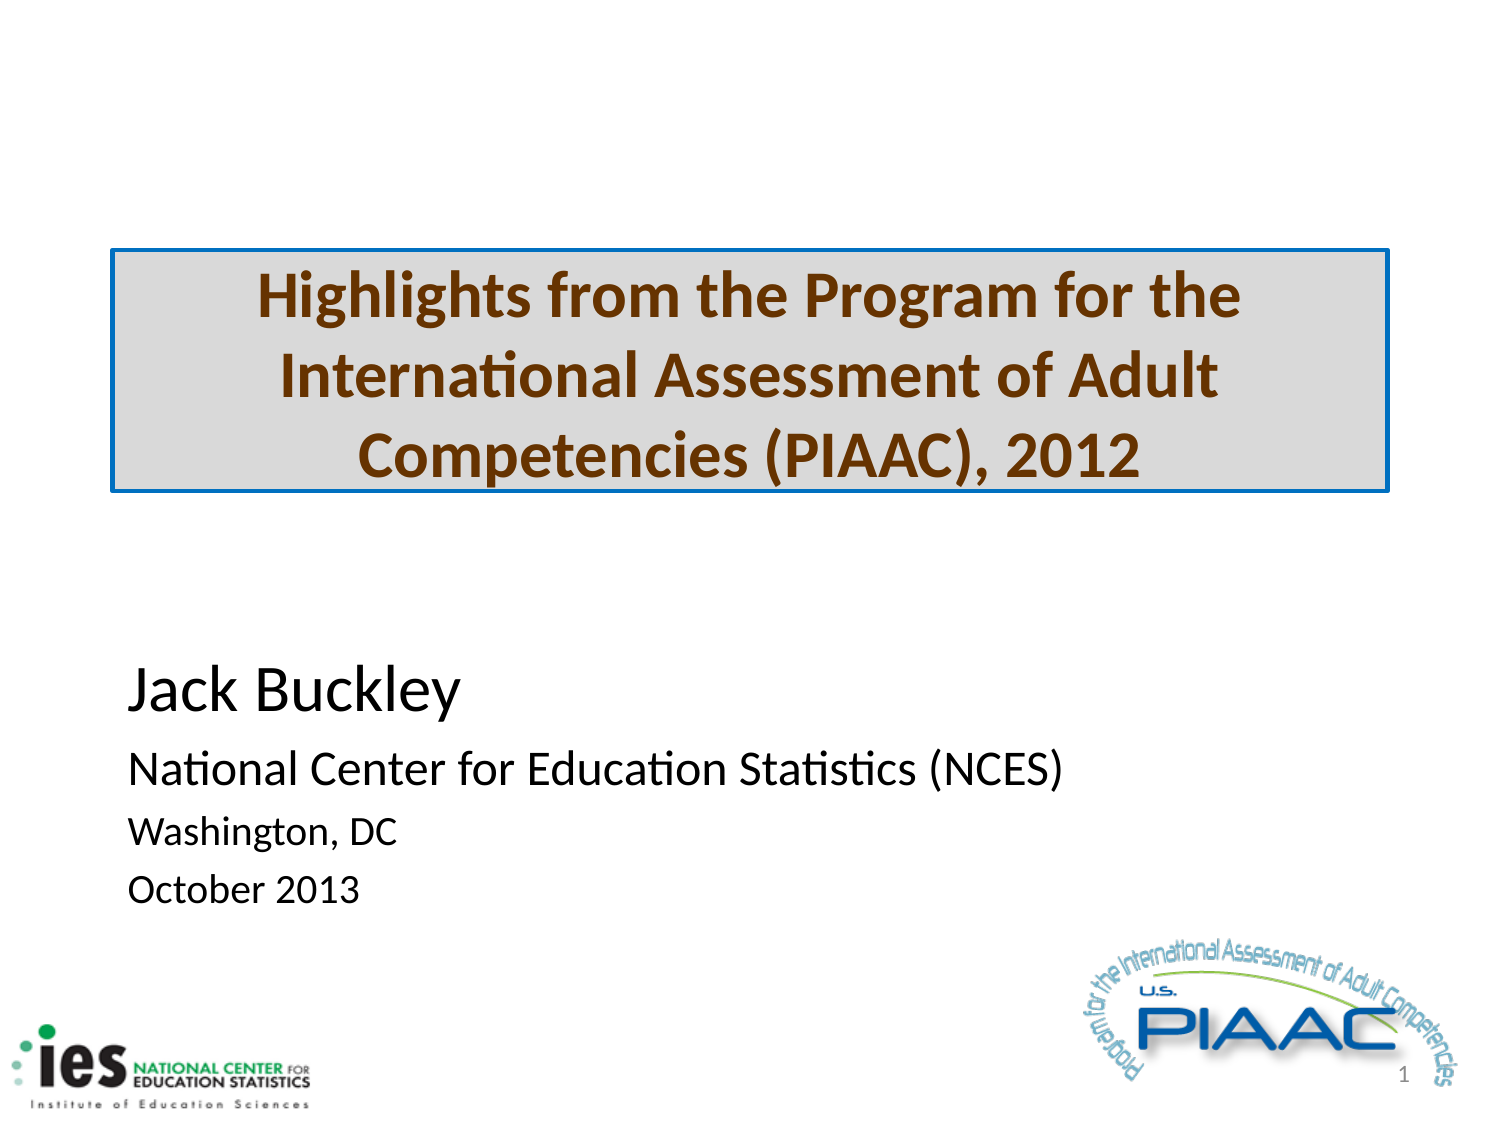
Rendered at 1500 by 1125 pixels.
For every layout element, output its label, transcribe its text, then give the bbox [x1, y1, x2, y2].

title Highlights from the Program for the International Assessment of Adult Competencies (PIAAC), 2012 [112, 249, 1388, 492]
picture [0, 1011, 337, 1125]
subtitle Jack Buckley National Center for Education Statistics (NCES) Washington, DC October 2013 [112, 637, 1388, 1012]
picture [1074, 927, 1466, 1096]
